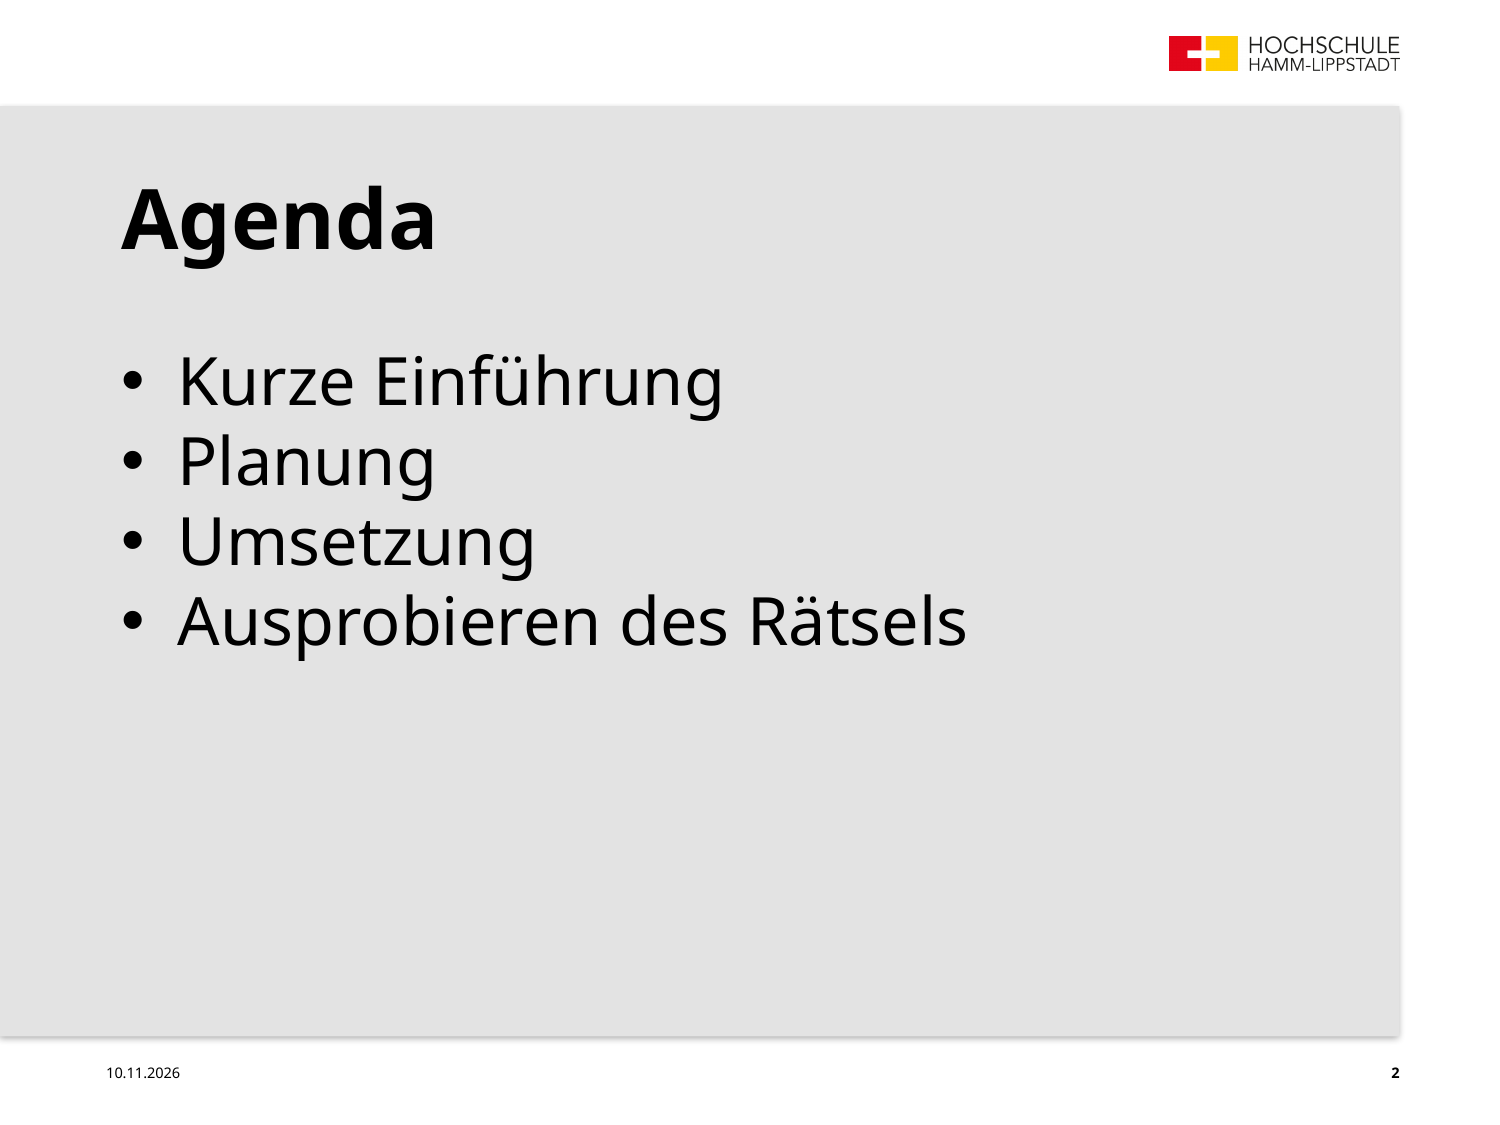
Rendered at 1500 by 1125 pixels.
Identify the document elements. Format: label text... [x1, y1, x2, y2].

title Agenda [106, 122, 1366, 310]
list Kurze Einführung Planung Umsetzung Ausprobieren des Rätsels [106, 331, 1366, 1005]
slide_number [106, 1065, 457, 1084]
slide_number 2 [1049, 1065, 1400, 1084]
picture [1169, 36, 1400, 71]
